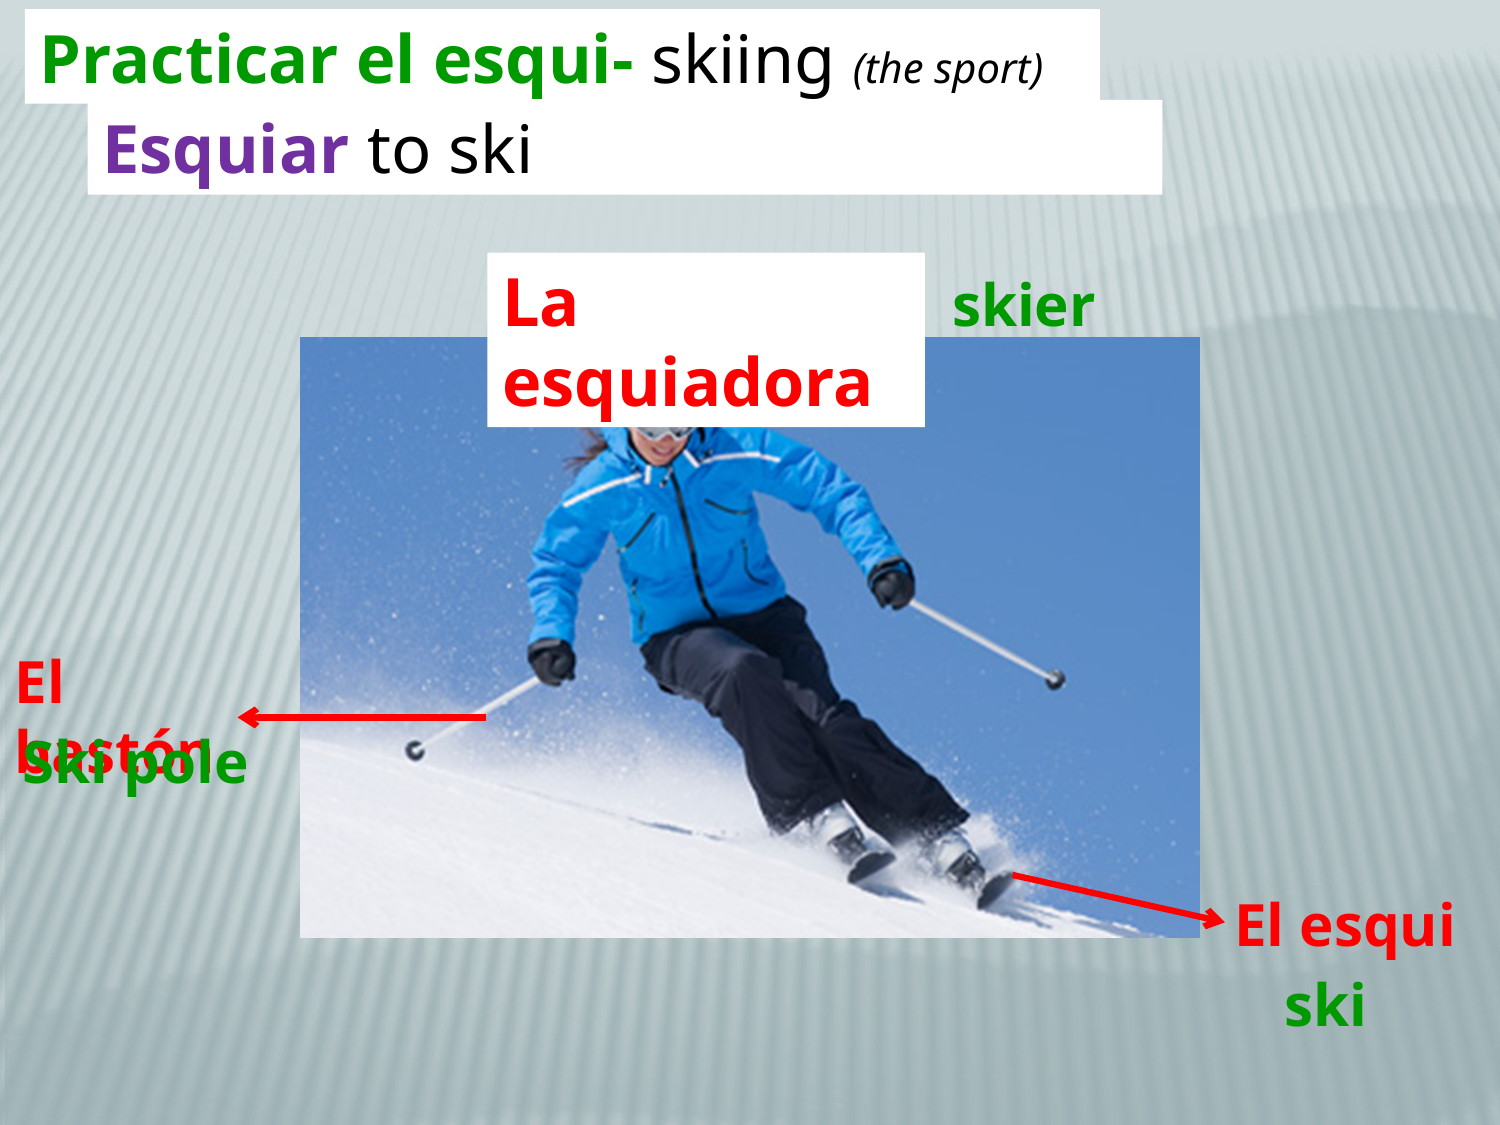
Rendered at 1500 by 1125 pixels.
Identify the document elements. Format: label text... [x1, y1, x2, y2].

text_box El esqui [1219, 880, 1482, 966]
text_box skier [937, 260, 1200, 337]
picture [299, 337, 1201, 938]
text_box Esquiar to ski [87, 99, 1163, 195]
text_box La esquiadora [487, 252, 925, 335]
text_box Practicar el esqui- skiing (the sport) [24, 9, 1100, 104]
text_box Ski pole [7, 717, 271, 803]
text_box El bastón [0, 637, 263, 793]
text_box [1012, 874, 1226, 923]
text_box ski [1194, 961, 1457, 1046]
